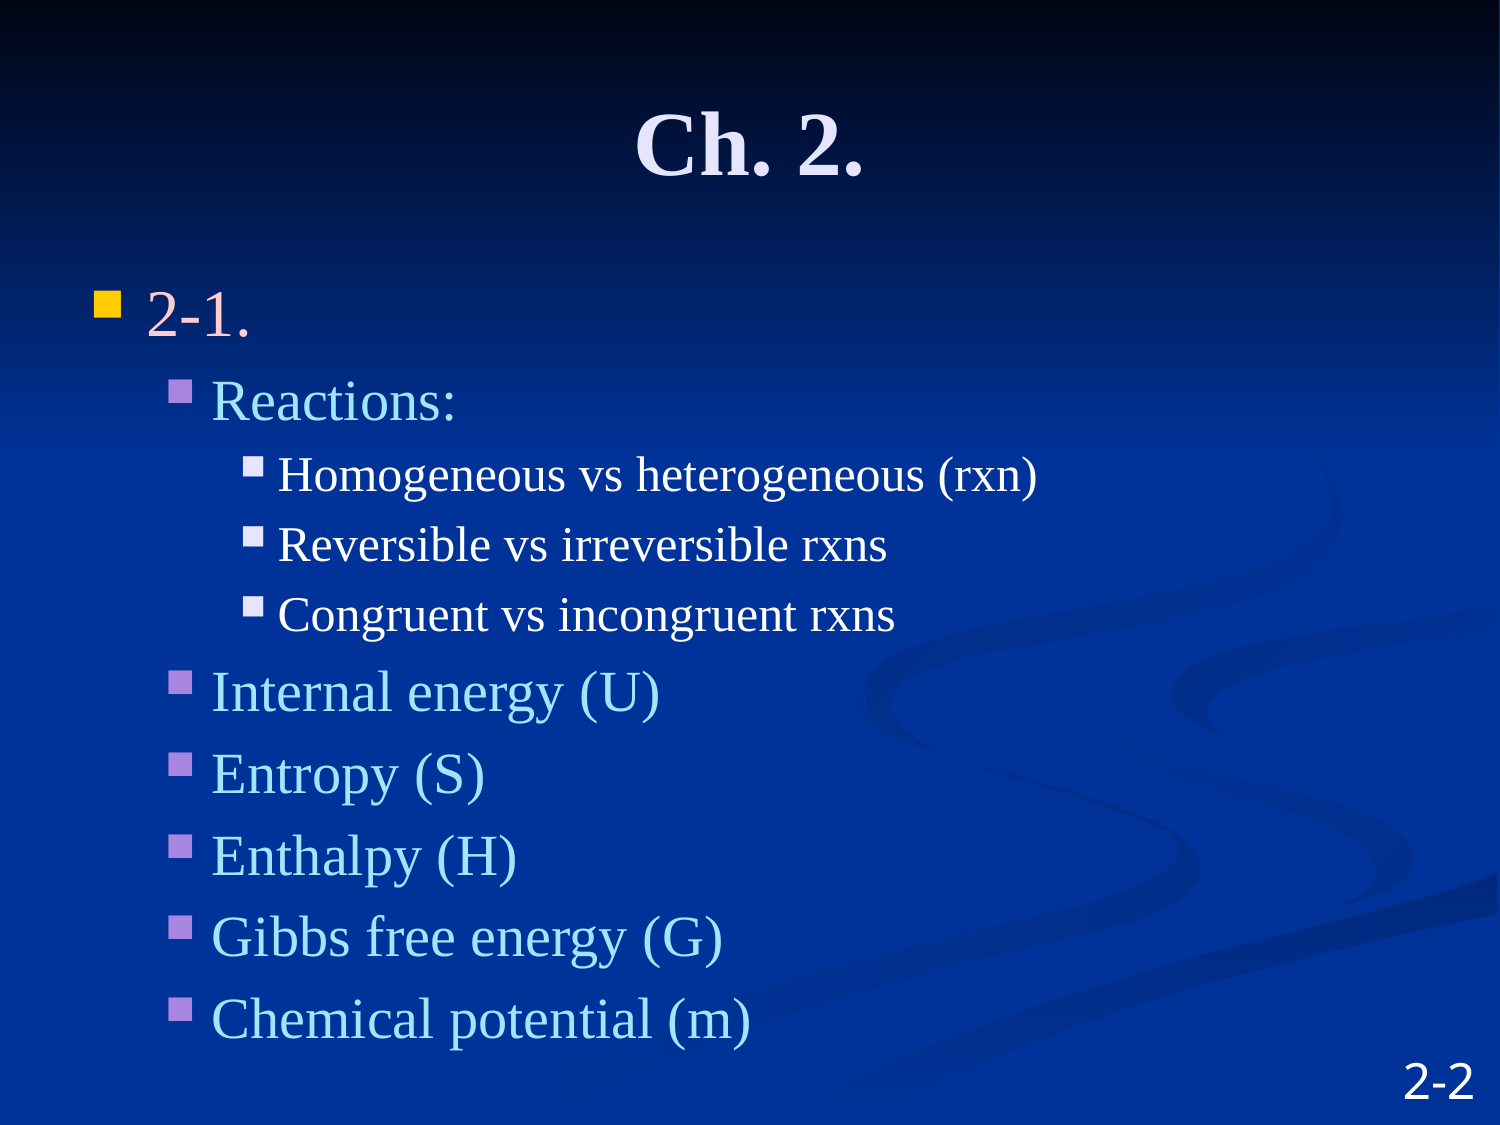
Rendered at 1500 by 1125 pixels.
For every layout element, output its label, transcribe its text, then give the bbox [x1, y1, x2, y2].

title Ch. 2. [74, 44, 1426, 233]
text_box 2-2 [1387, 1041, 1491, 1117]
list 2-1. Reactions: Homogeneous vs heterogeneous (rxn) Reversible vs irreversible rxns Congruent vs incongruent rxns Internal energy (U) Entropy (S) Enthalpy (H) Gibbs free energy (G) Chemical potential (m) [74, 262, 1426, 1006]
